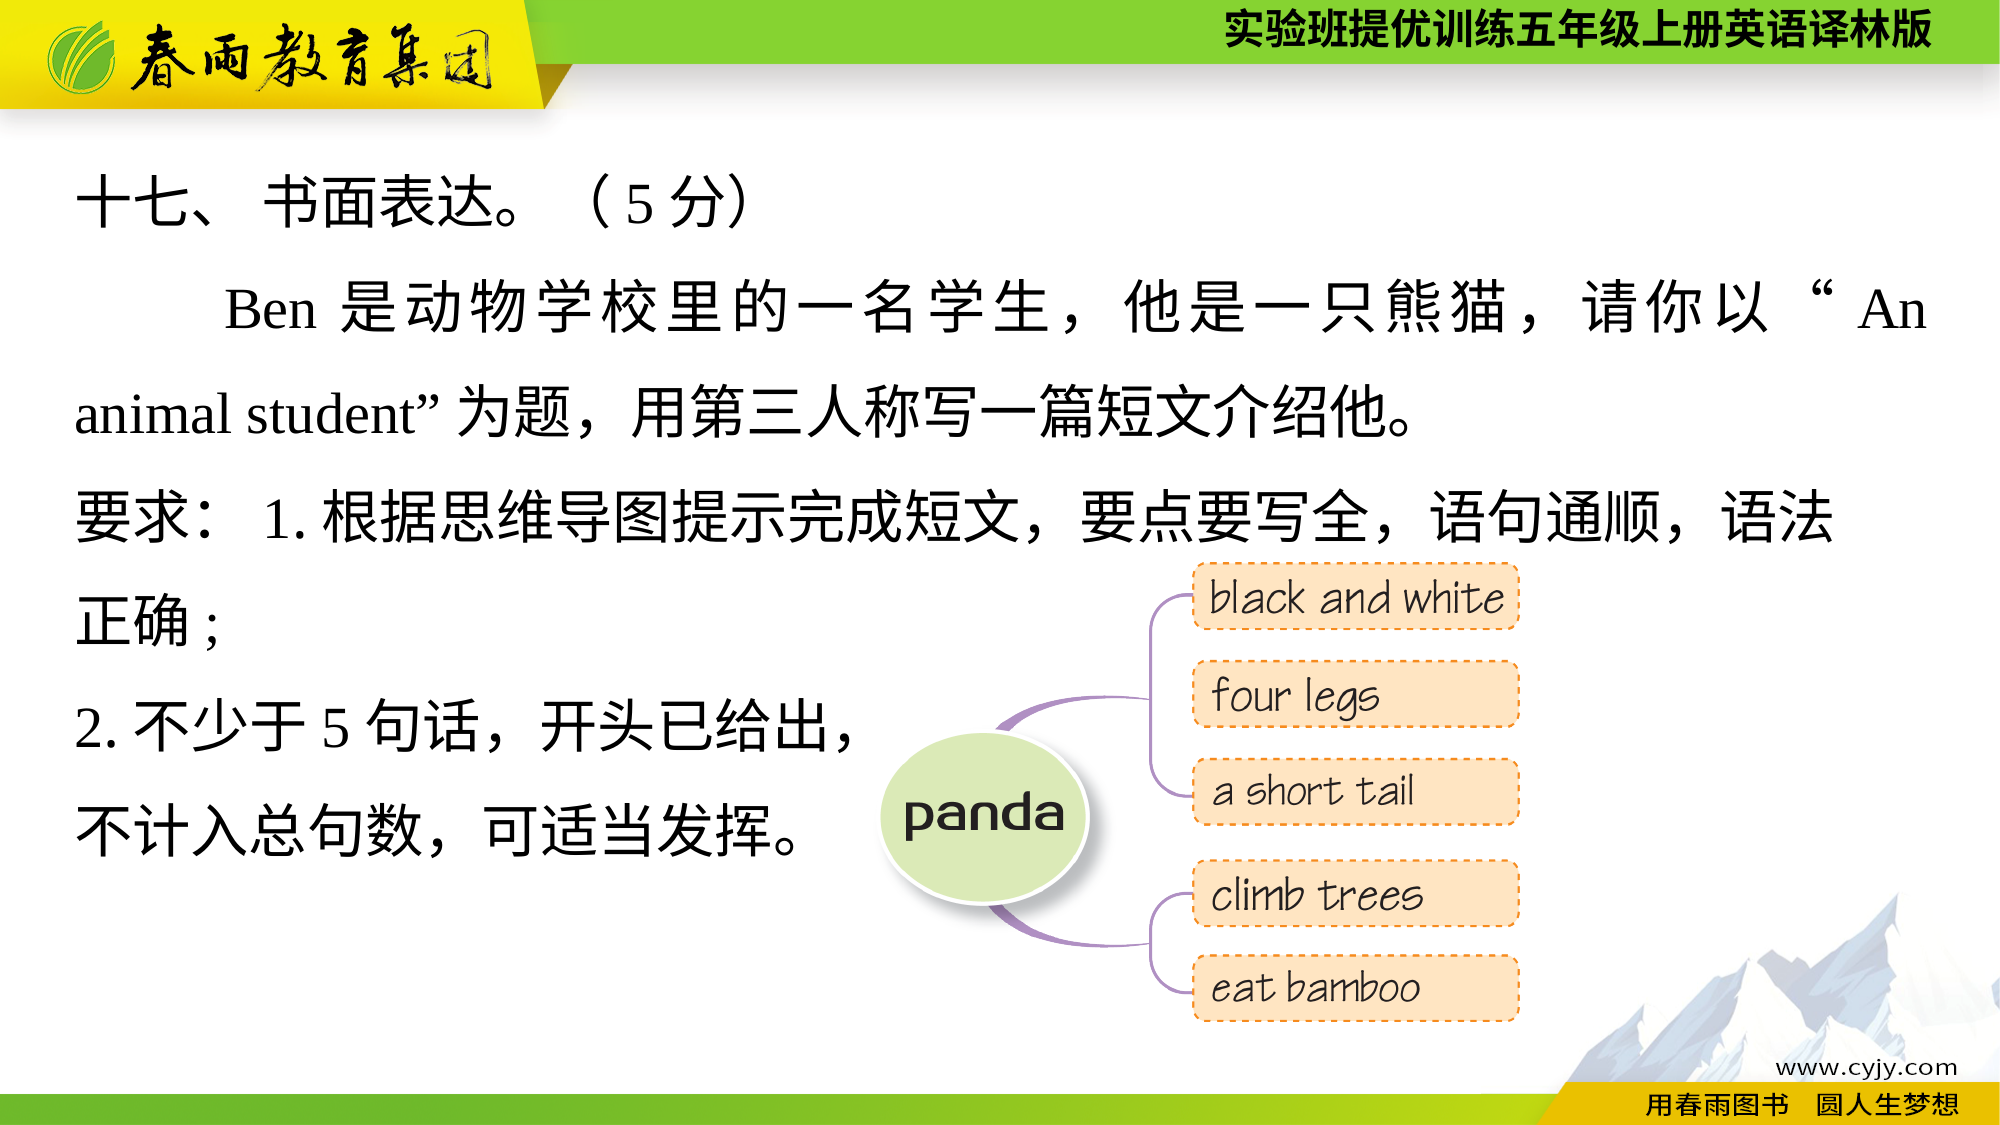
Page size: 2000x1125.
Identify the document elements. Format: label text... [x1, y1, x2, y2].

list 十七、 书面表达。（5分） Ben是动物学校里的一名学生，他是一只熊猫，请你以“An animal student”为题，用第三人称写一篇短文介绍他。 要求：1.根据思维导图提示完成短文，要点要写全，语句通顺，语法 正确; 2.不少于5句话，开头已给出， 不计入总句数，可适当发挥。 [59, 122, 1944, 867]
picture [0, 0, 2000, 1125]
